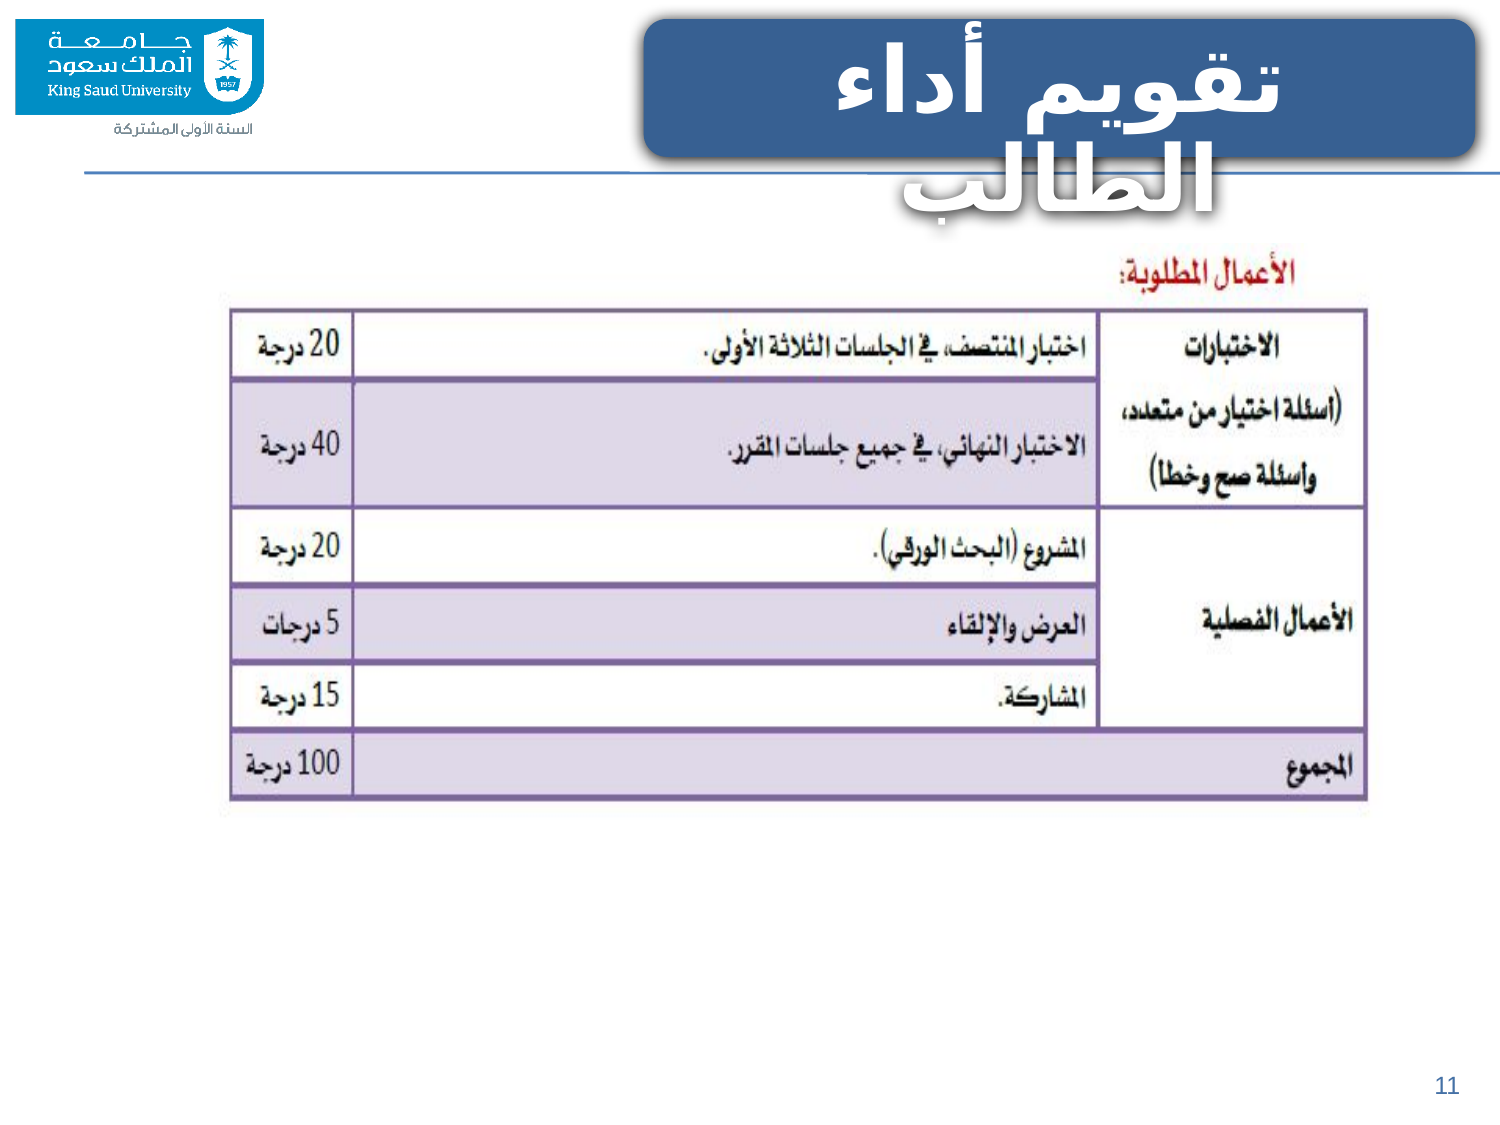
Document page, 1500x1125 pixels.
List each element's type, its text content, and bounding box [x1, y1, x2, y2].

text_box تقويم أداء الطالب [642, 18, 1476, 158]
slide_number 11 [1350, 1062, 1475, 1103]
picture [135, 243, 1441, 882]
picture [0, 1, 281, 152]
